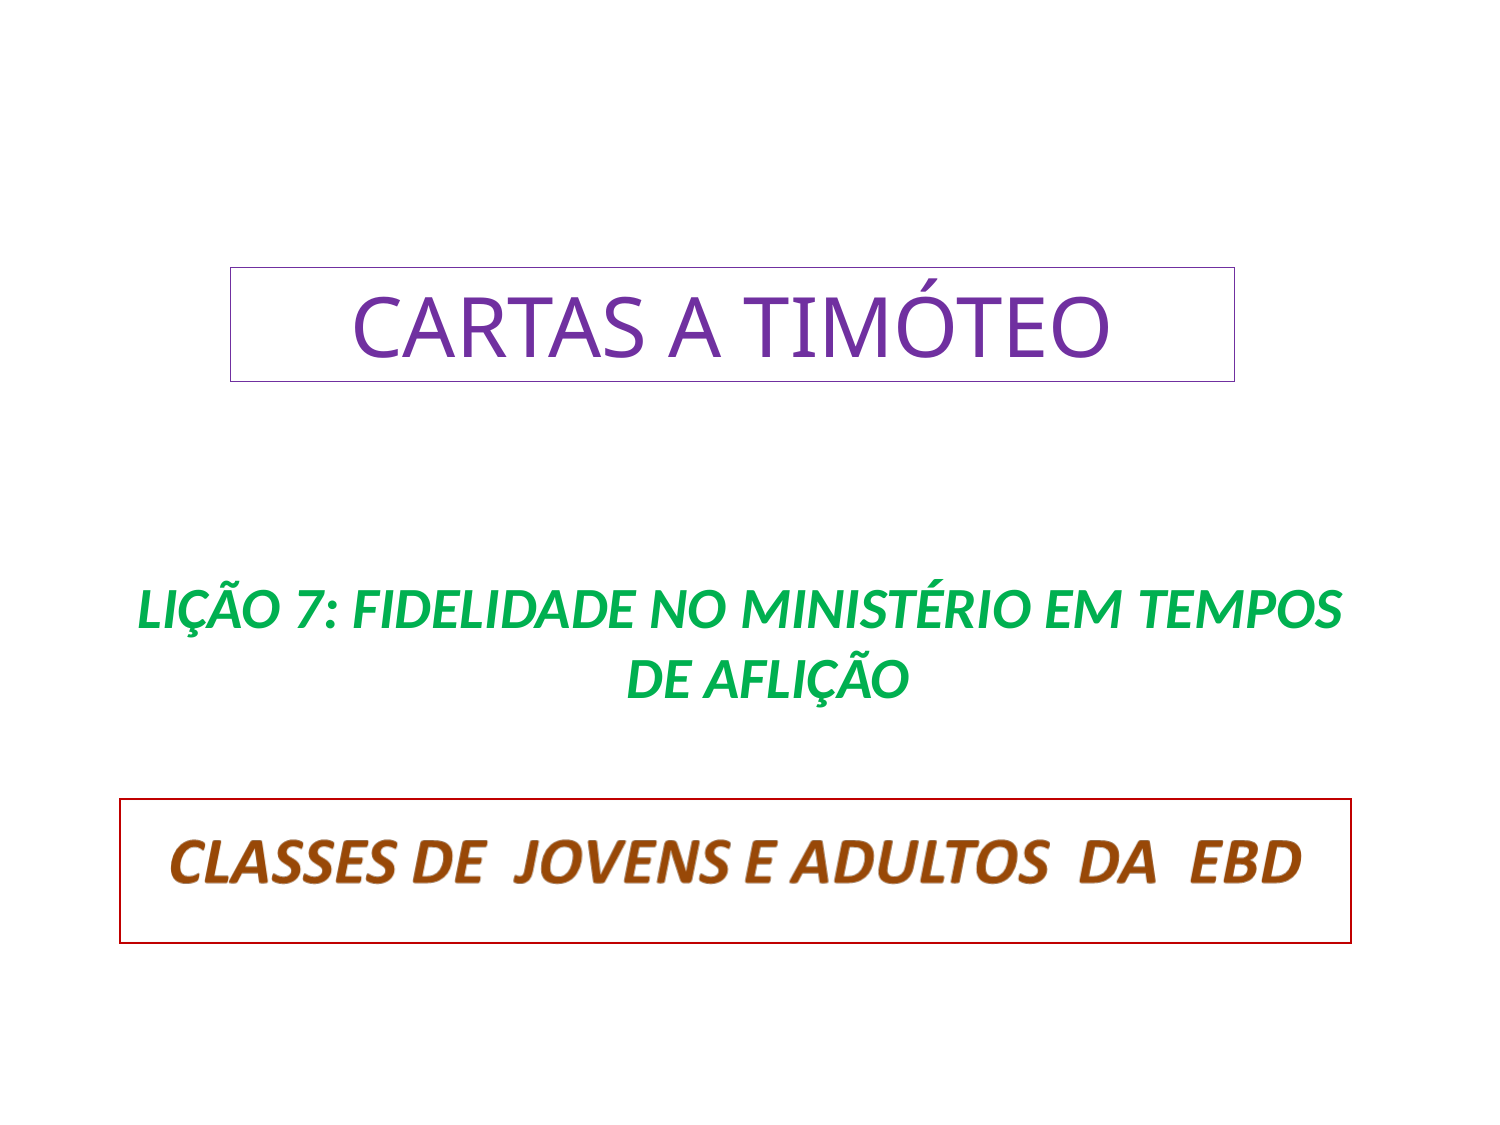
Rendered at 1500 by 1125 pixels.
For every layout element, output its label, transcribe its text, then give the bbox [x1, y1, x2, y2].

subtitle LIÇÃO 7: FIDELIDADE NO MINISTÉRIO EM TEMPOS DE AFLIÇÃO [116, 562, 1365, 716]
picture [119, 798, 1352, 944]
text_box CARTAS A TIMÓTEO [230, 267, 1235, 382]
